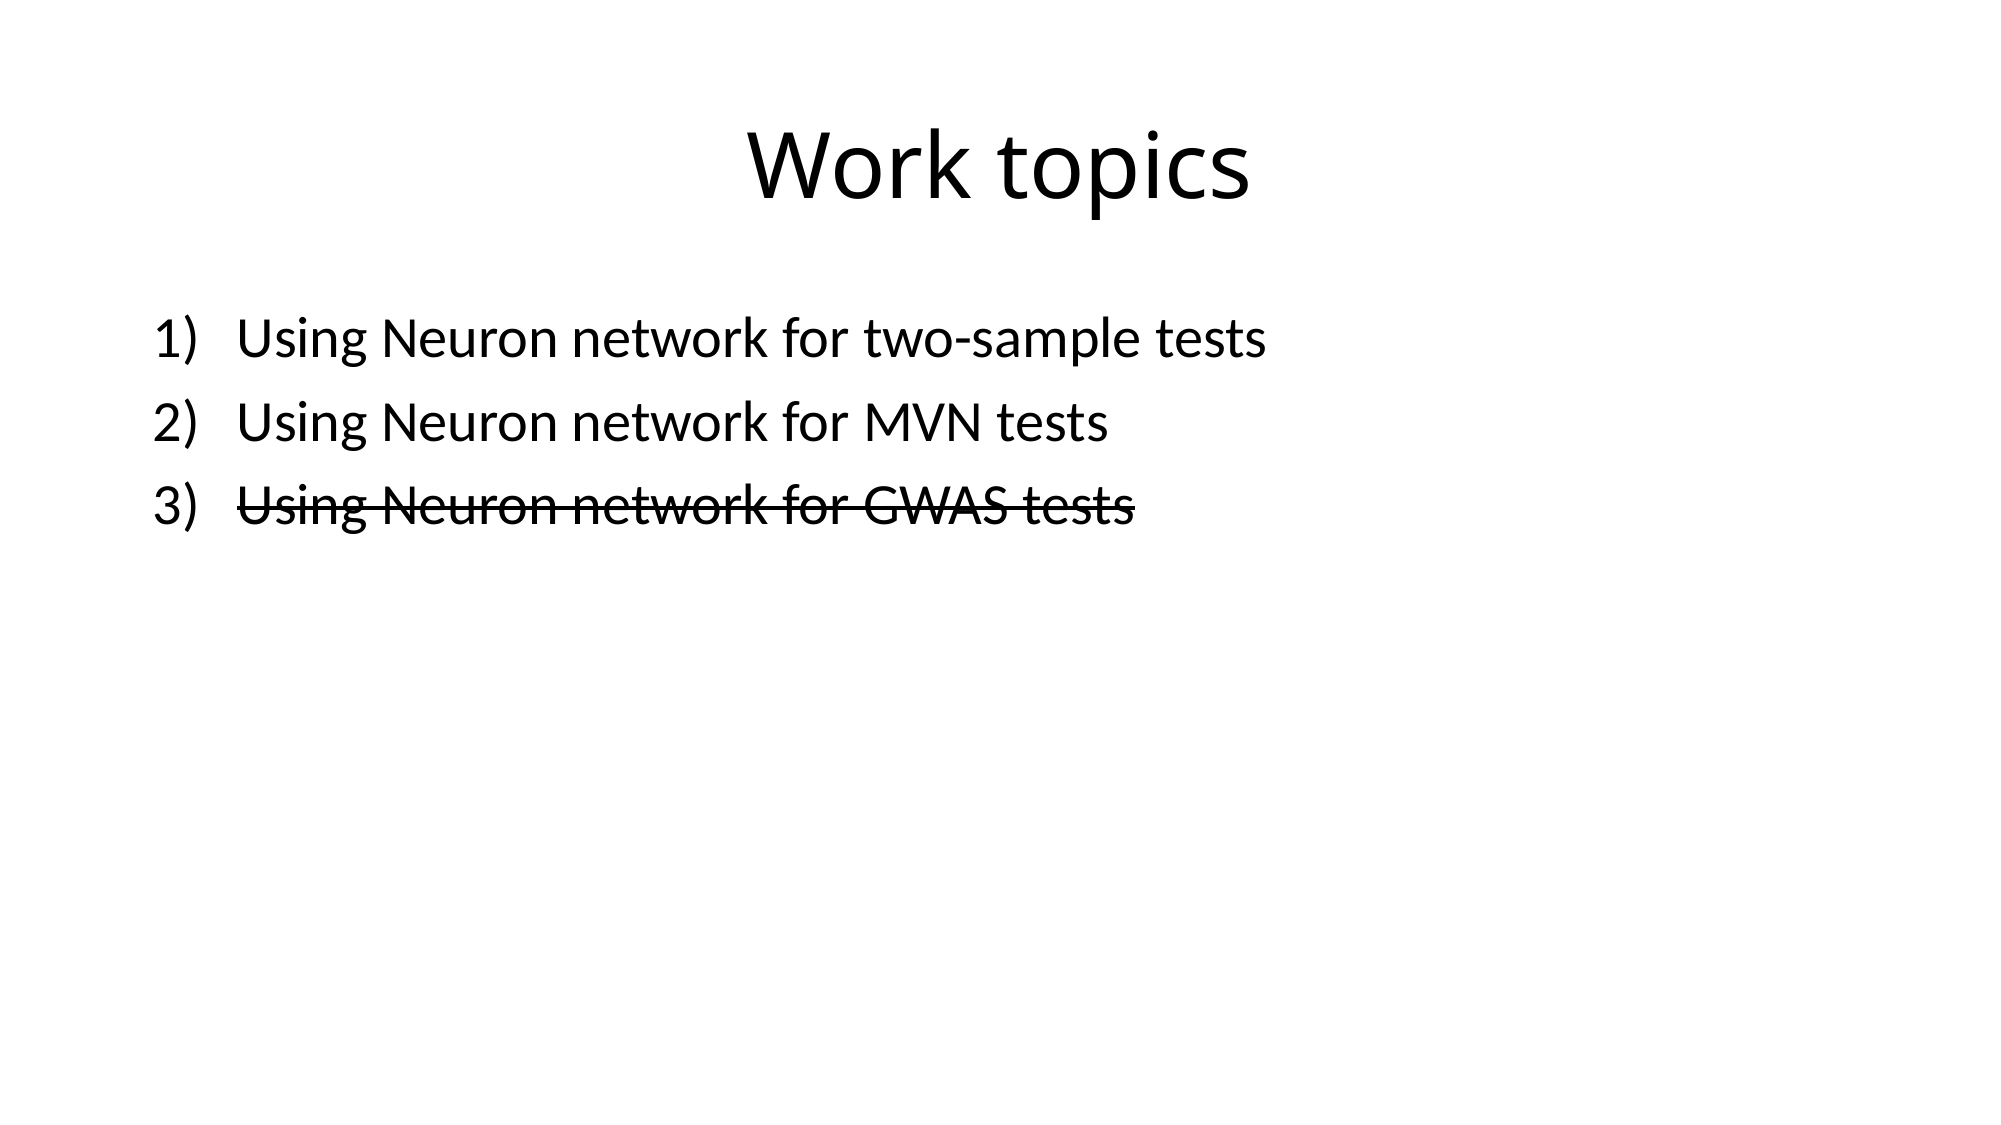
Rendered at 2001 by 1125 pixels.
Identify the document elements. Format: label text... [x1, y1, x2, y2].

title Work topics [137, 59, 1863, 278]
list Using Neuron network for two-sample tests Using Neuron network for MVN tests Using Neuron network for GWAS tests [137, 299, 1863, 1014]
